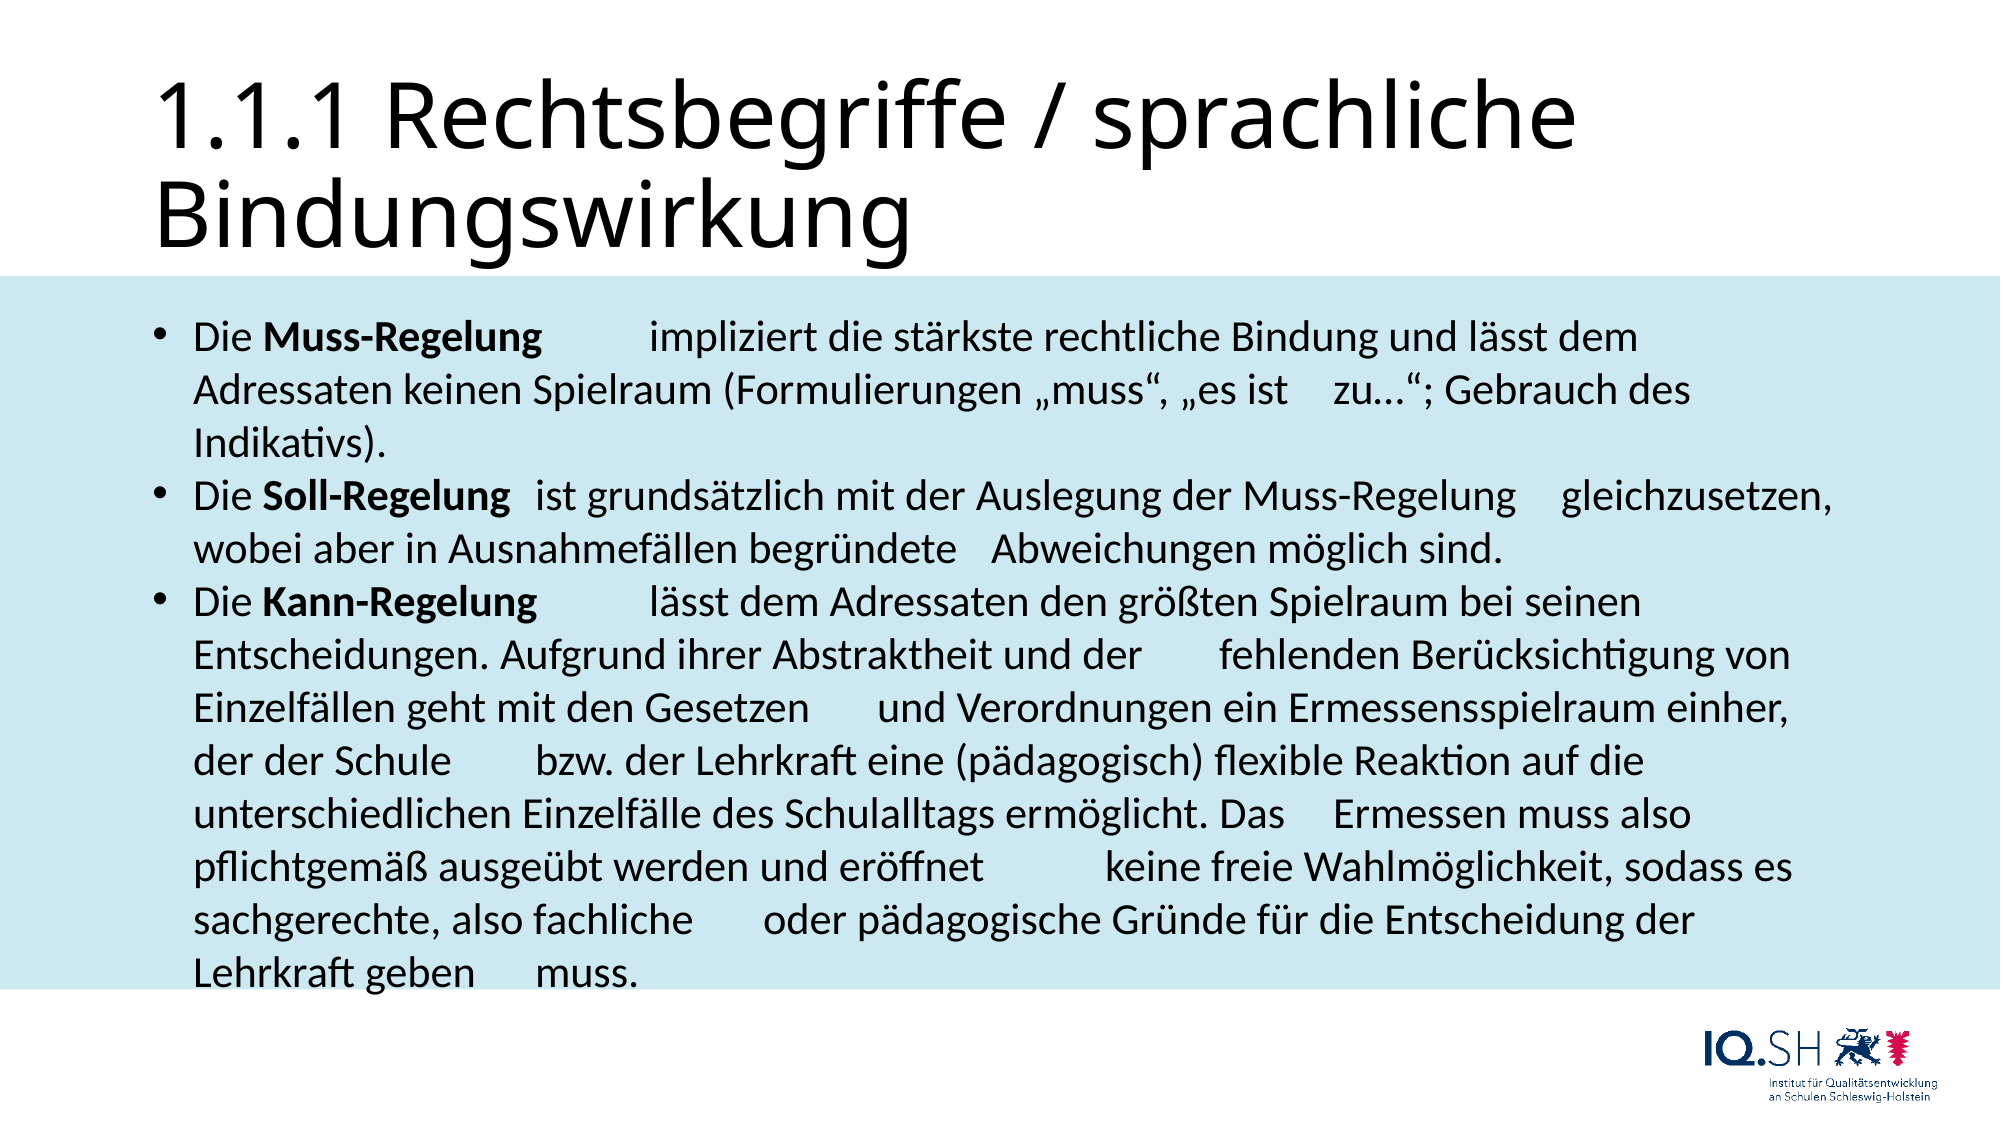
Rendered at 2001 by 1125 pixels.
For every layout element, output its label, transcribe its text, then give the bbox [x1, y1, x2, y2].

title 1.1.1 Rechtsbegriffe / sprachliche Bindungswirkung [137, 59, 1863, 278]
picture [1705, 1028, 1937, 1103]
list Die Muss-Regelung impliziert die stärkste rechtliche Bindung und lässt dem Adressaten keinen Spielraum (Formulierungen „muss“, „es ist zu…“; Gebrauch des Indikativs). Die Soll-Regelung ist grundsätzlich mit der Auslegung der Muss-Regelung gleichzusetzen, wobei aber in Ausnahmefällen begründete Abweichungen möglich sind. Die Kann-Regelung lässt dem Adressaten den größten Spielraum bei seinen Entscheidungen. Aufgrund ihrer Abstraktheit und der fehlenden Berücksichtigung von Einzelfällen geht mit den Gesetzen und Verordnungen ein Ermessensspielraum einher, der der Schule bzw. der Lehrkraft eine (pädagogisch) flexible Reaktion auf die unterschiedlichen Einzelfälle des Schulalltags ermöglicht. Das Ermessen muss also pflichtgemäß ausgeübt werden und eröffnet keine freie Wahlmöglichkeit, sodass es sachgerechte, also fachliche oder pädagogische Gründe für die Entscheidung der Lehrkraft geben muss. [137, 299, 1863, 1014]
